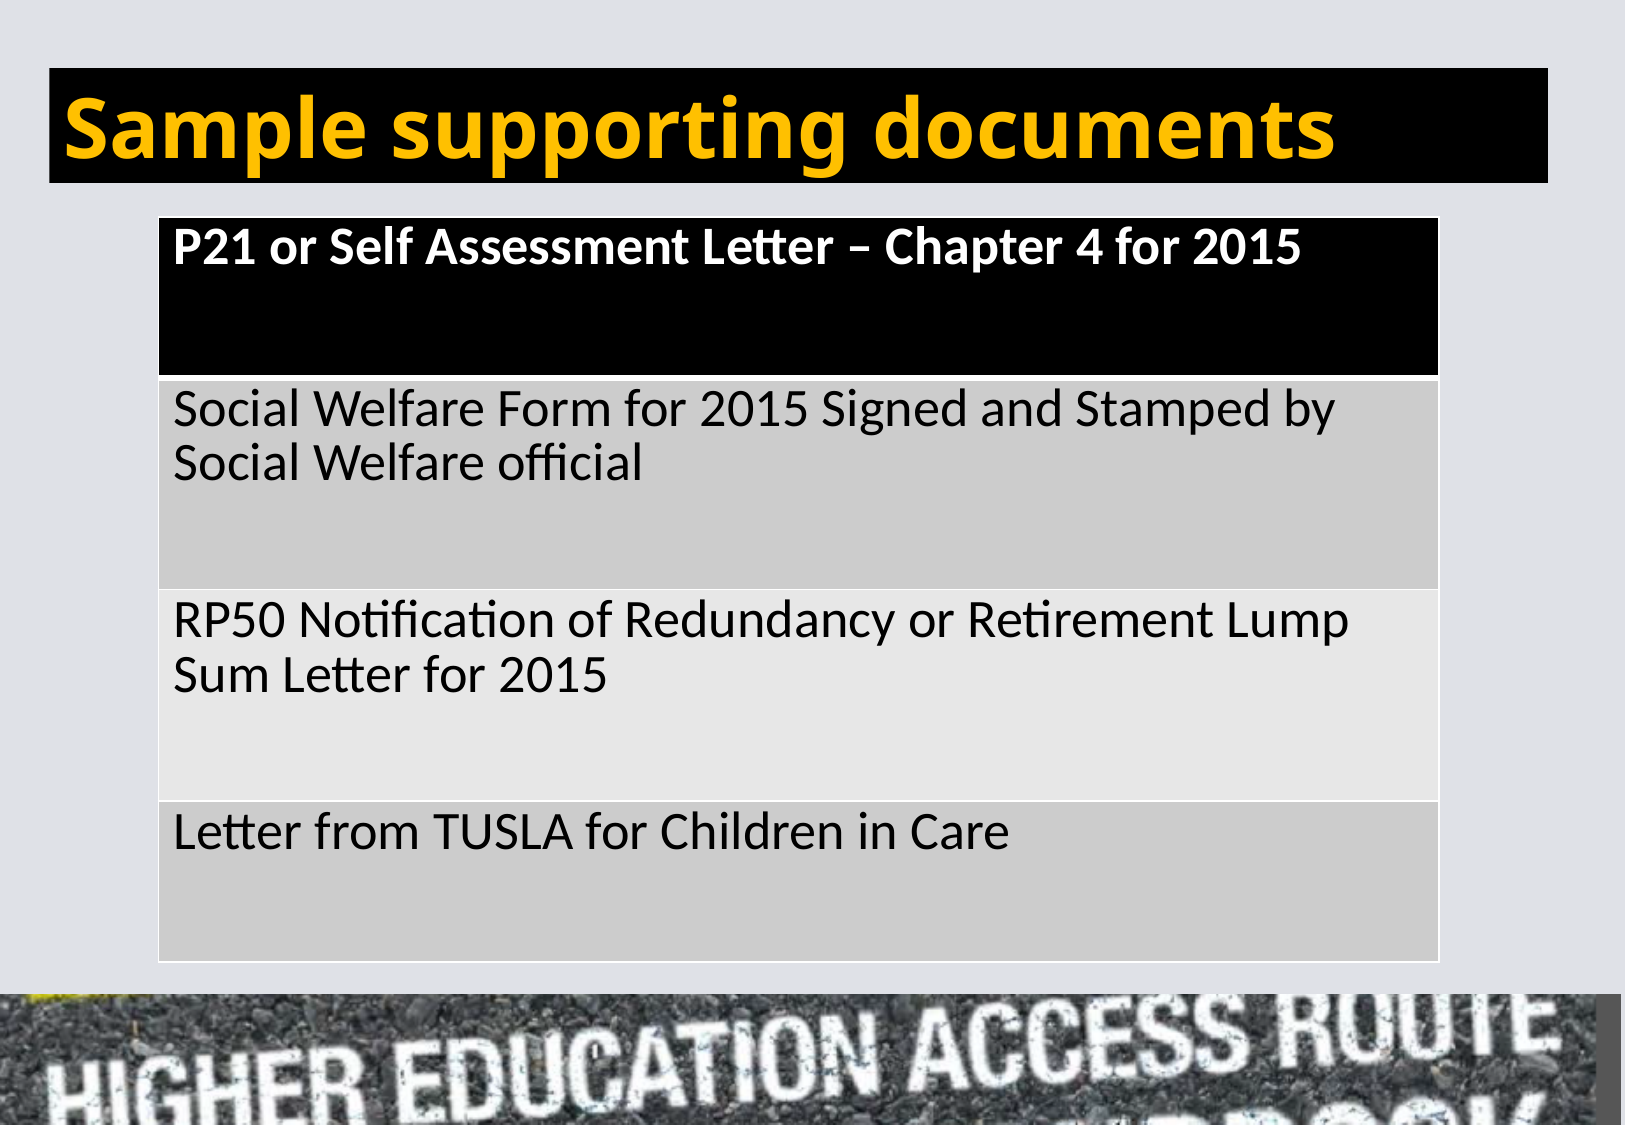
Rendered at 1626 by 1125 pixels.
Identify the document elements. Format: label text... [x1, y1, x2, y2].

text_box Sample supporting documents [49, 68, 1548, 183]
table_cell Social Welfare Form for 2015 Signed and Stamped by Social Welfare official [159, 381, 1438, 589]
table_cell RP50 Notification of Redundancy or Retirement Lump Sum Letter for 2015 [159, 590, 1438, 800]
table_cell Letter from TUSLA for Children in Care [159, 802, 1438, 961]
picture [0, 994, 1621, 1125]
table_header P21 or Self Assessment Letter – Chapter 4 for 2015 [159, 218, 1438, 375]
